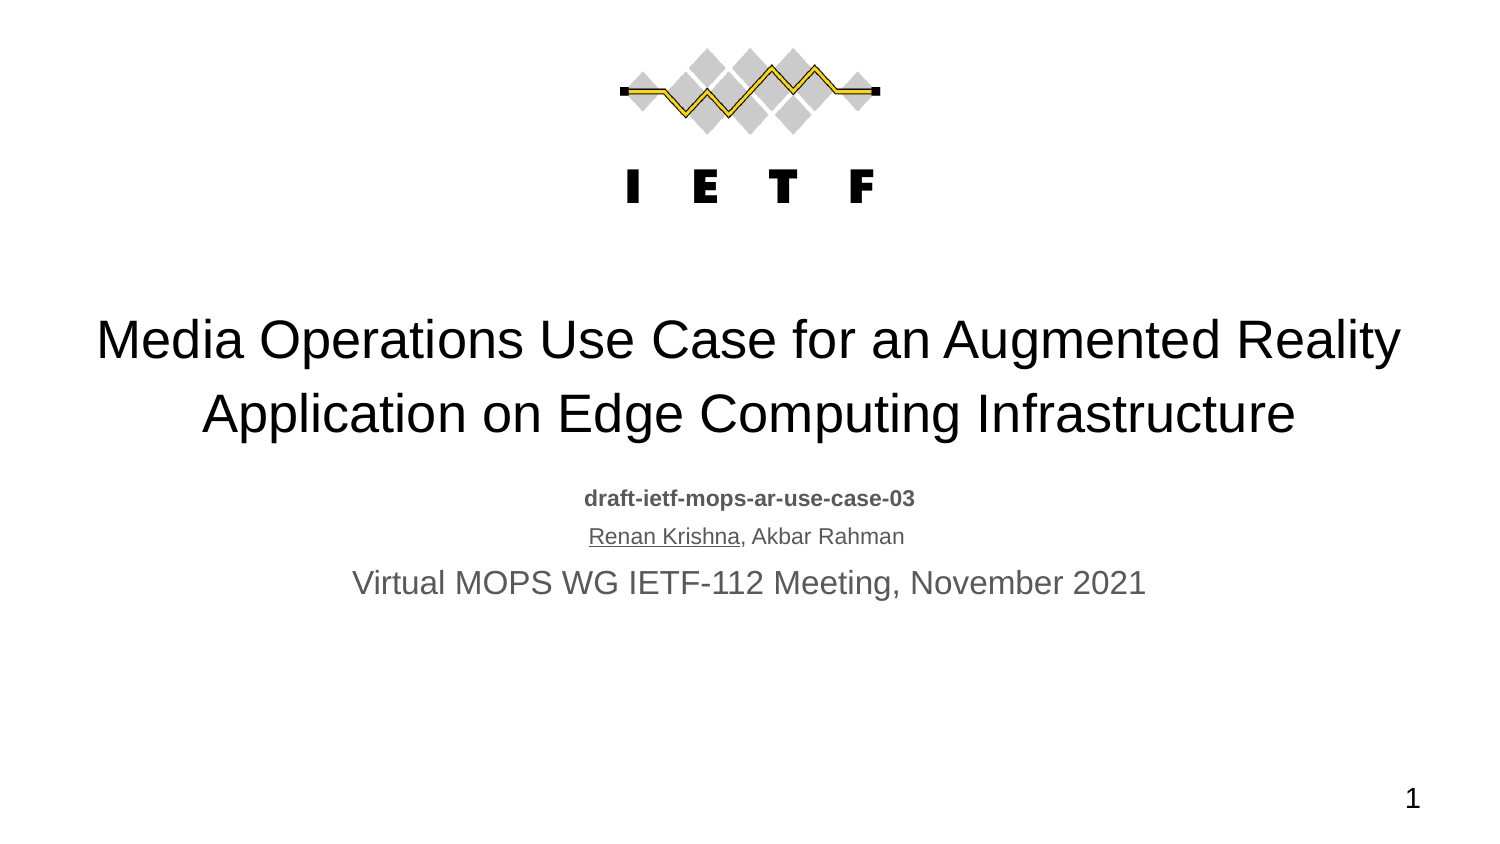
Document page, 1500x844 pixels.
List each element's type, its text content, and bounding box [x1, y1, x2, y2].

subtitle draft-ietf-mops-ar-use-case-03 Renan Krishna, Akbar Rahman Virtual MOPS WG IETF-112 Meeting, November 2021 [51, 464, 1449, 595]
picture [604, 27, 895, 218]
title Media Operations Use Case for an Augmented Reality Application on Edge Computing Infrastructure [51, 122, 1449, 459]
slide_number 1 [1389, 764, 1480, 830]
